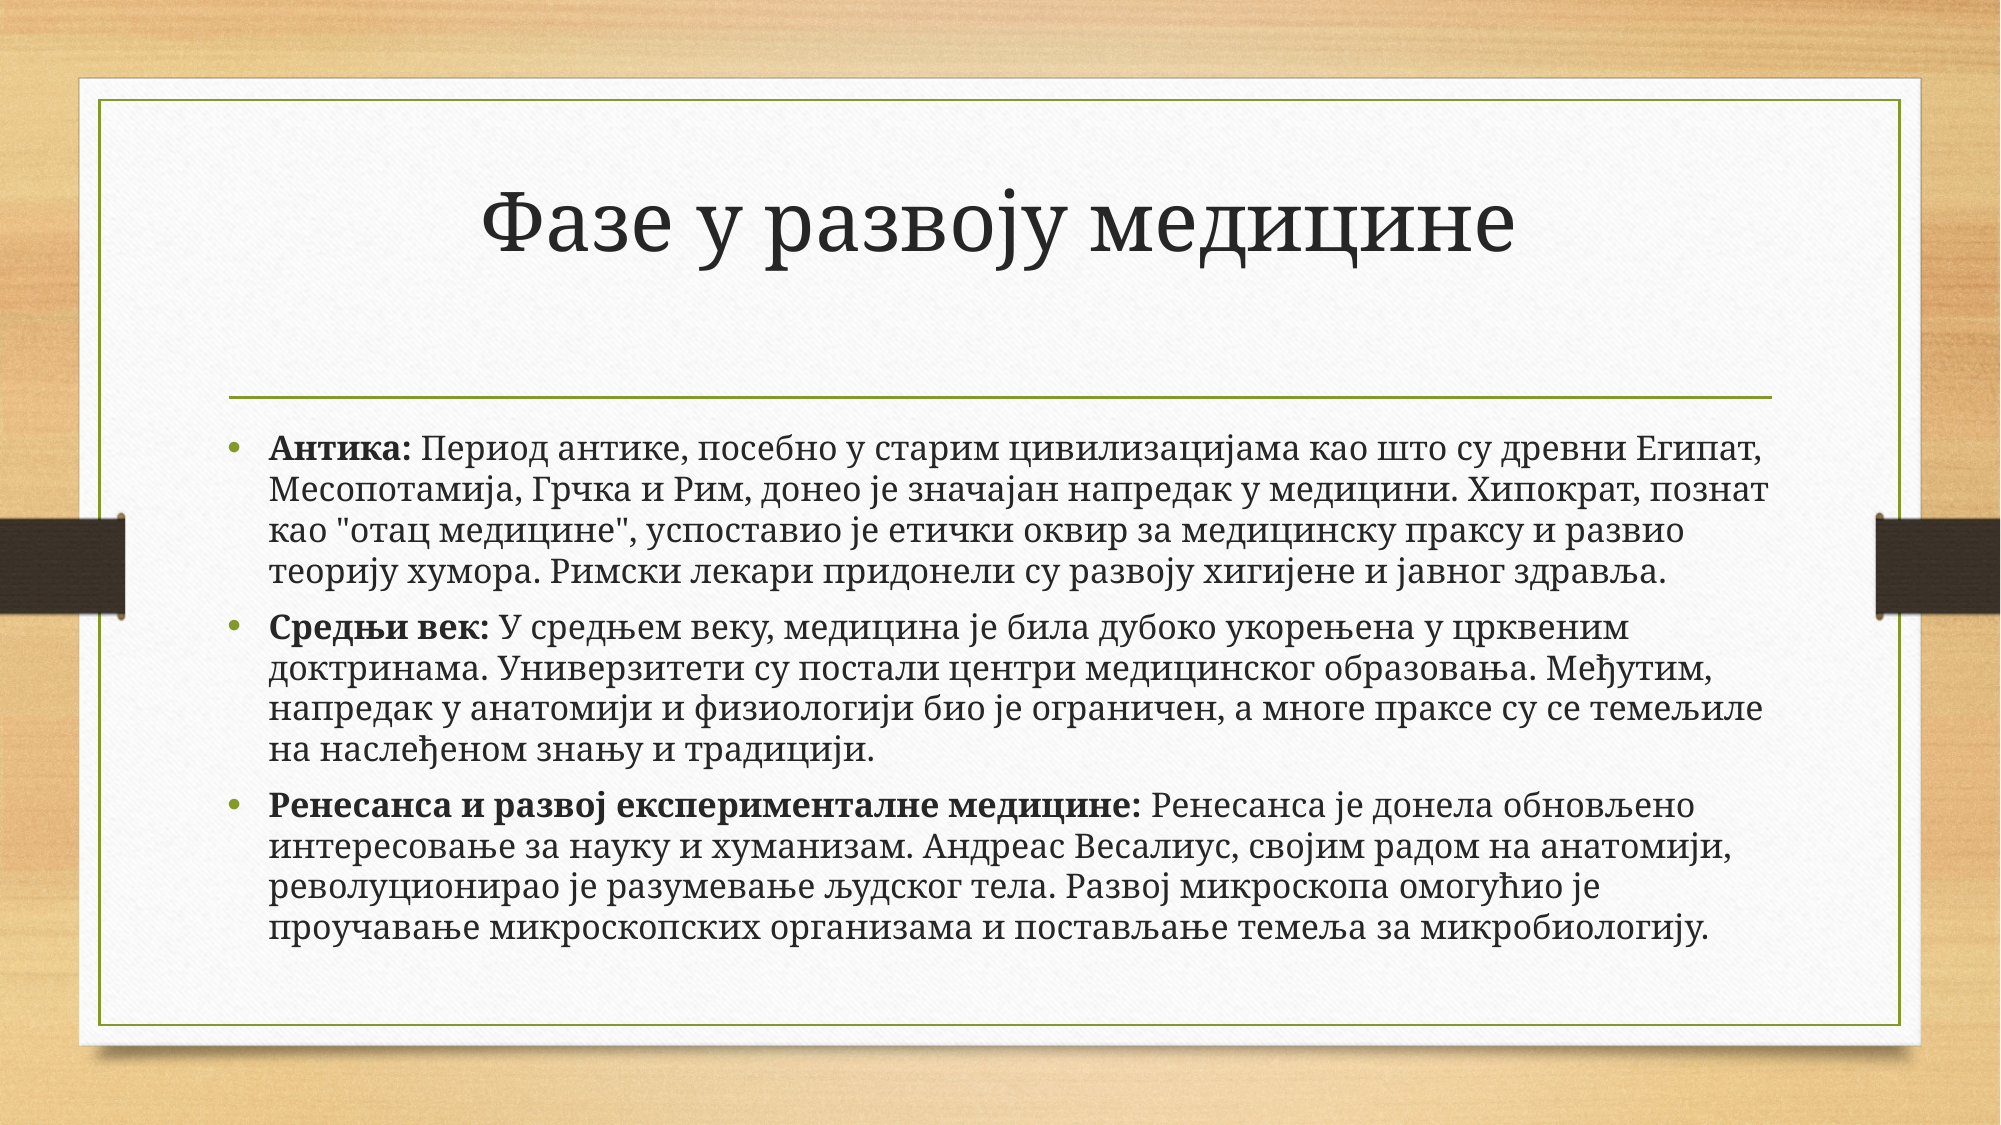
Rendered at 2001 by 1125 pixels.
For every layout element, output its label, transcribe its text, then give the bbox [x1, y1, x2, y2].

title Фазe у развоју медицине [212, 161, 1788, 375]
list Антика: Период антике, посебно у старим цивилизацијама као што су древни Египат, Месопотамија, Грчка и Рим, донео је значајан напредак у медицини. Хипократ, познат као "отац медицине", успоставио је етички оквир за медицинску праксу и развио теорију хумора. Римски лекари придонели су развоју хигијене и јавног здравља. Средњи век: У средњем веку, медицина је била дубоко укорењена у црквеним доктринама. Универзитети су постали центри медицинског образовања. Међутим, напредак у анатомији и физиологији био је ограничен, а многе праксе су се темељиле на наслеђеном знању и традицији. Ренесанса и развој експерименталне медицине: Ренесанса је донела обновљено интересовање за науку и хуманизам. Андреас Весалиус, својим радом на анатомији, револуционирао је разумевање људског тела. Развој микроскопа омогућио је проучавање микроскопских организама и постављање темеља за микробиологију. [212, 419, 1788, 964]
picture [0, 0, 2001, 1125]
